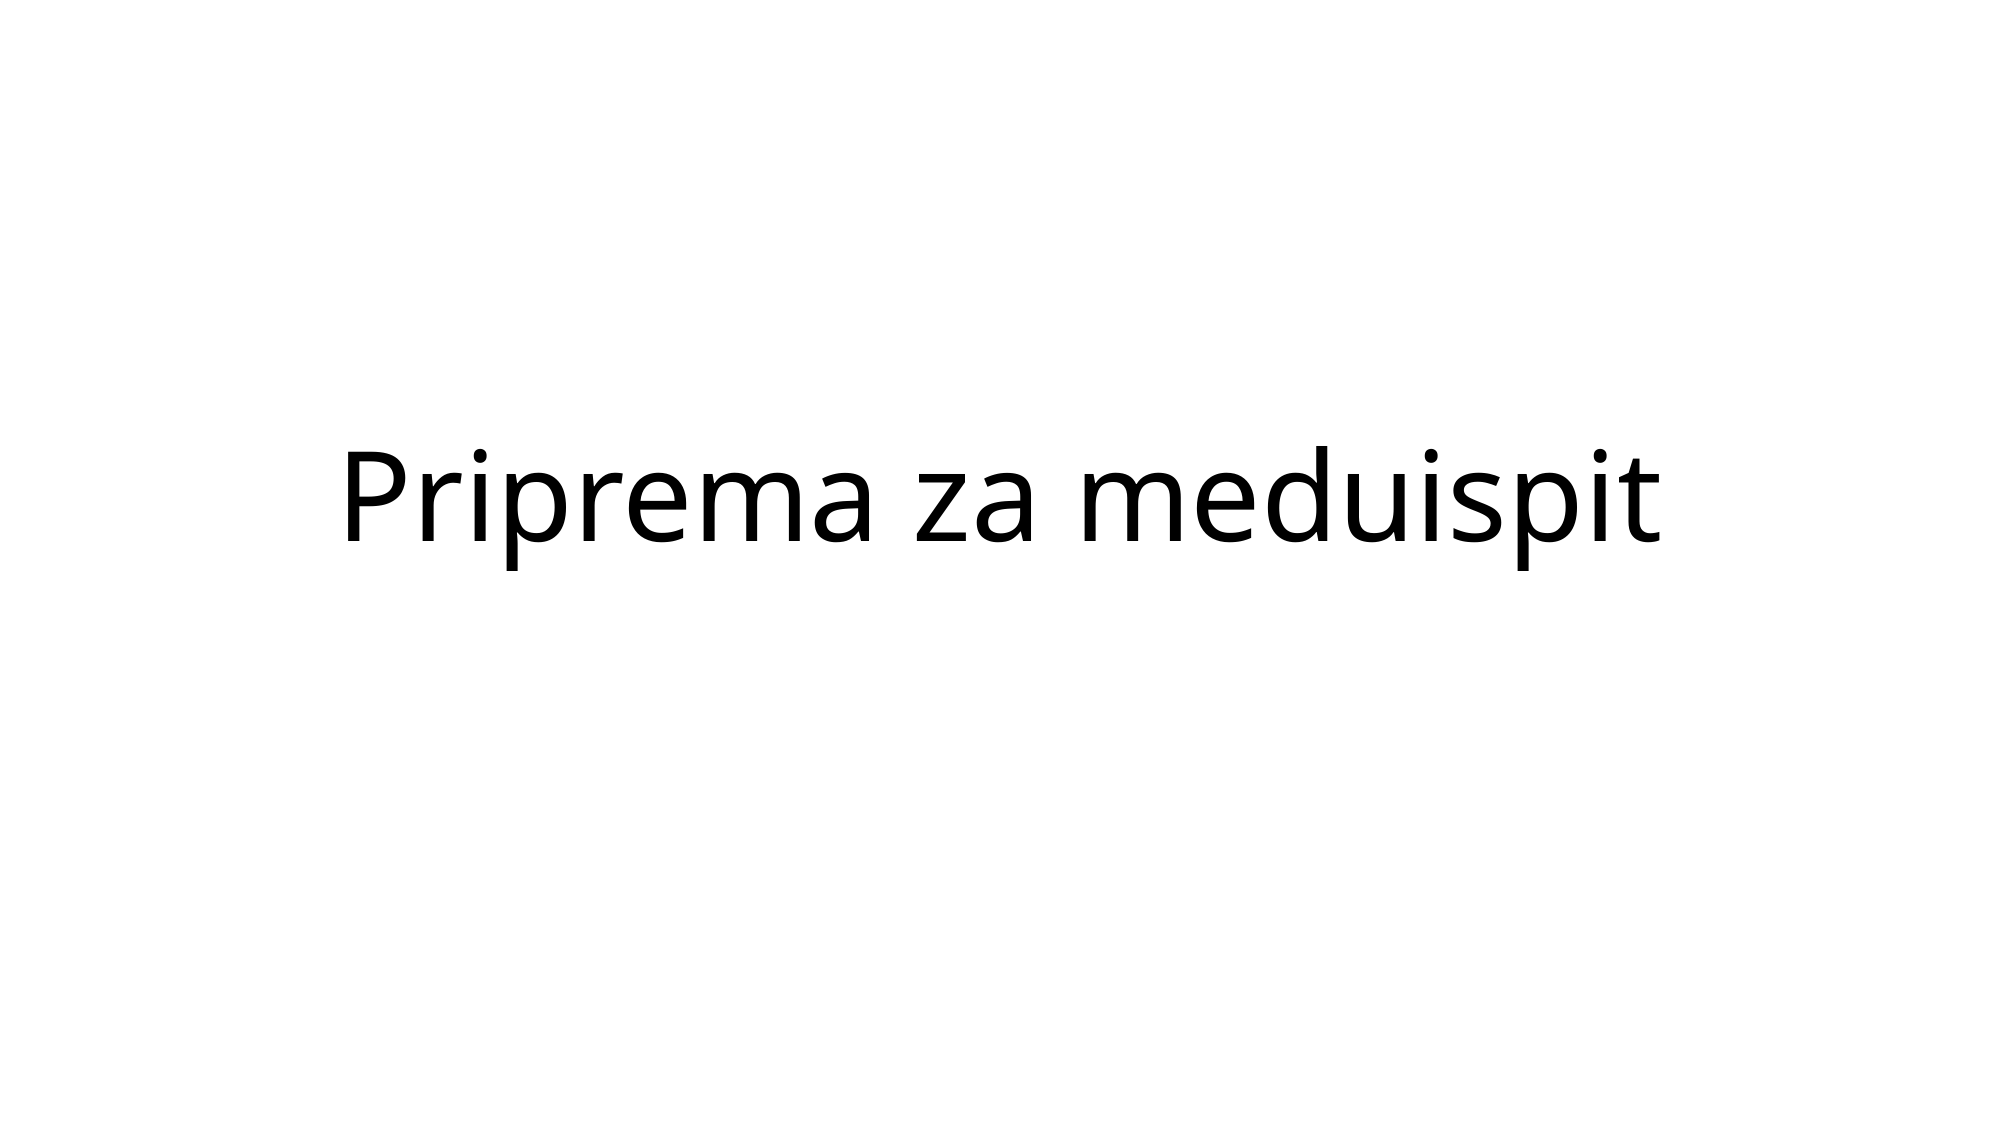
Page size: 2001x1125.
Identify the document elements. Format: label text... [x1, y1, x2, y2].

title Priprema za meduispit [249, 184, 1750, 576]
